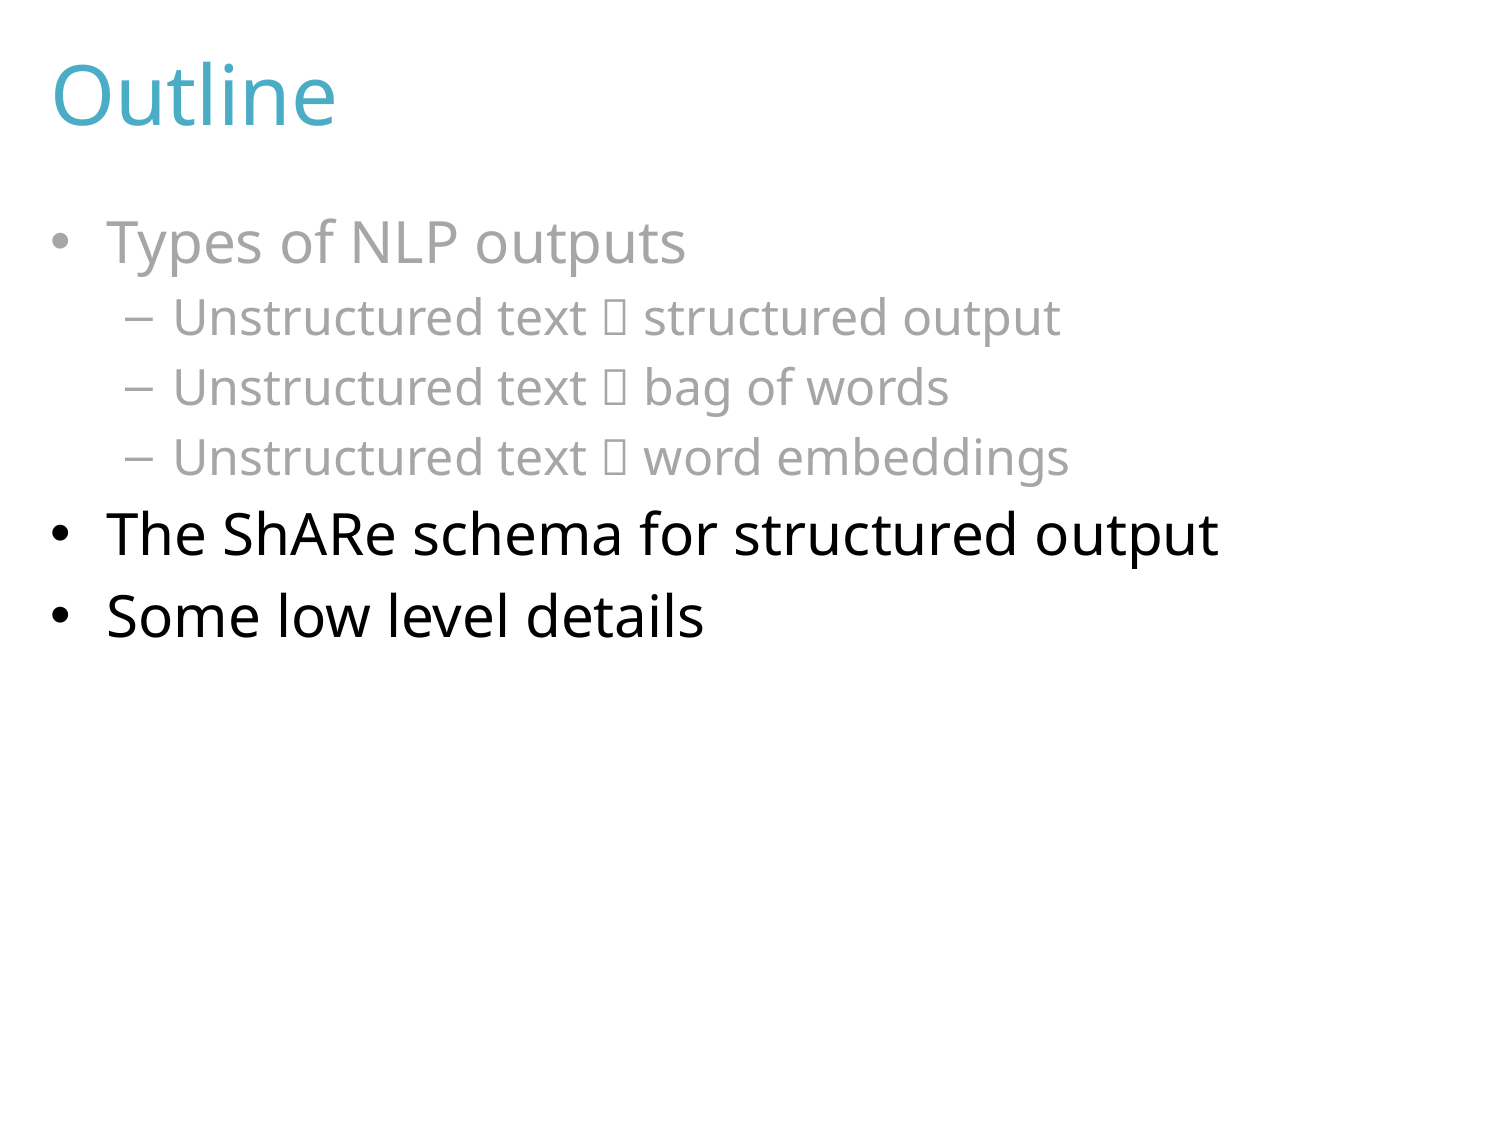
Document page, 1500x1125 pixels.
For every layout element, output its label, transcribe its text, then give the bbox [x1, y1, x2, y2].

title Outline [35, 33, 1456, 151]
list Types of NLP outputs Unstructured text  structured output Unstructured text  bag of words Unstructured text  word embeddings The ShARe schema for structured output Some low level details [35, 198, 1456, 1088]
